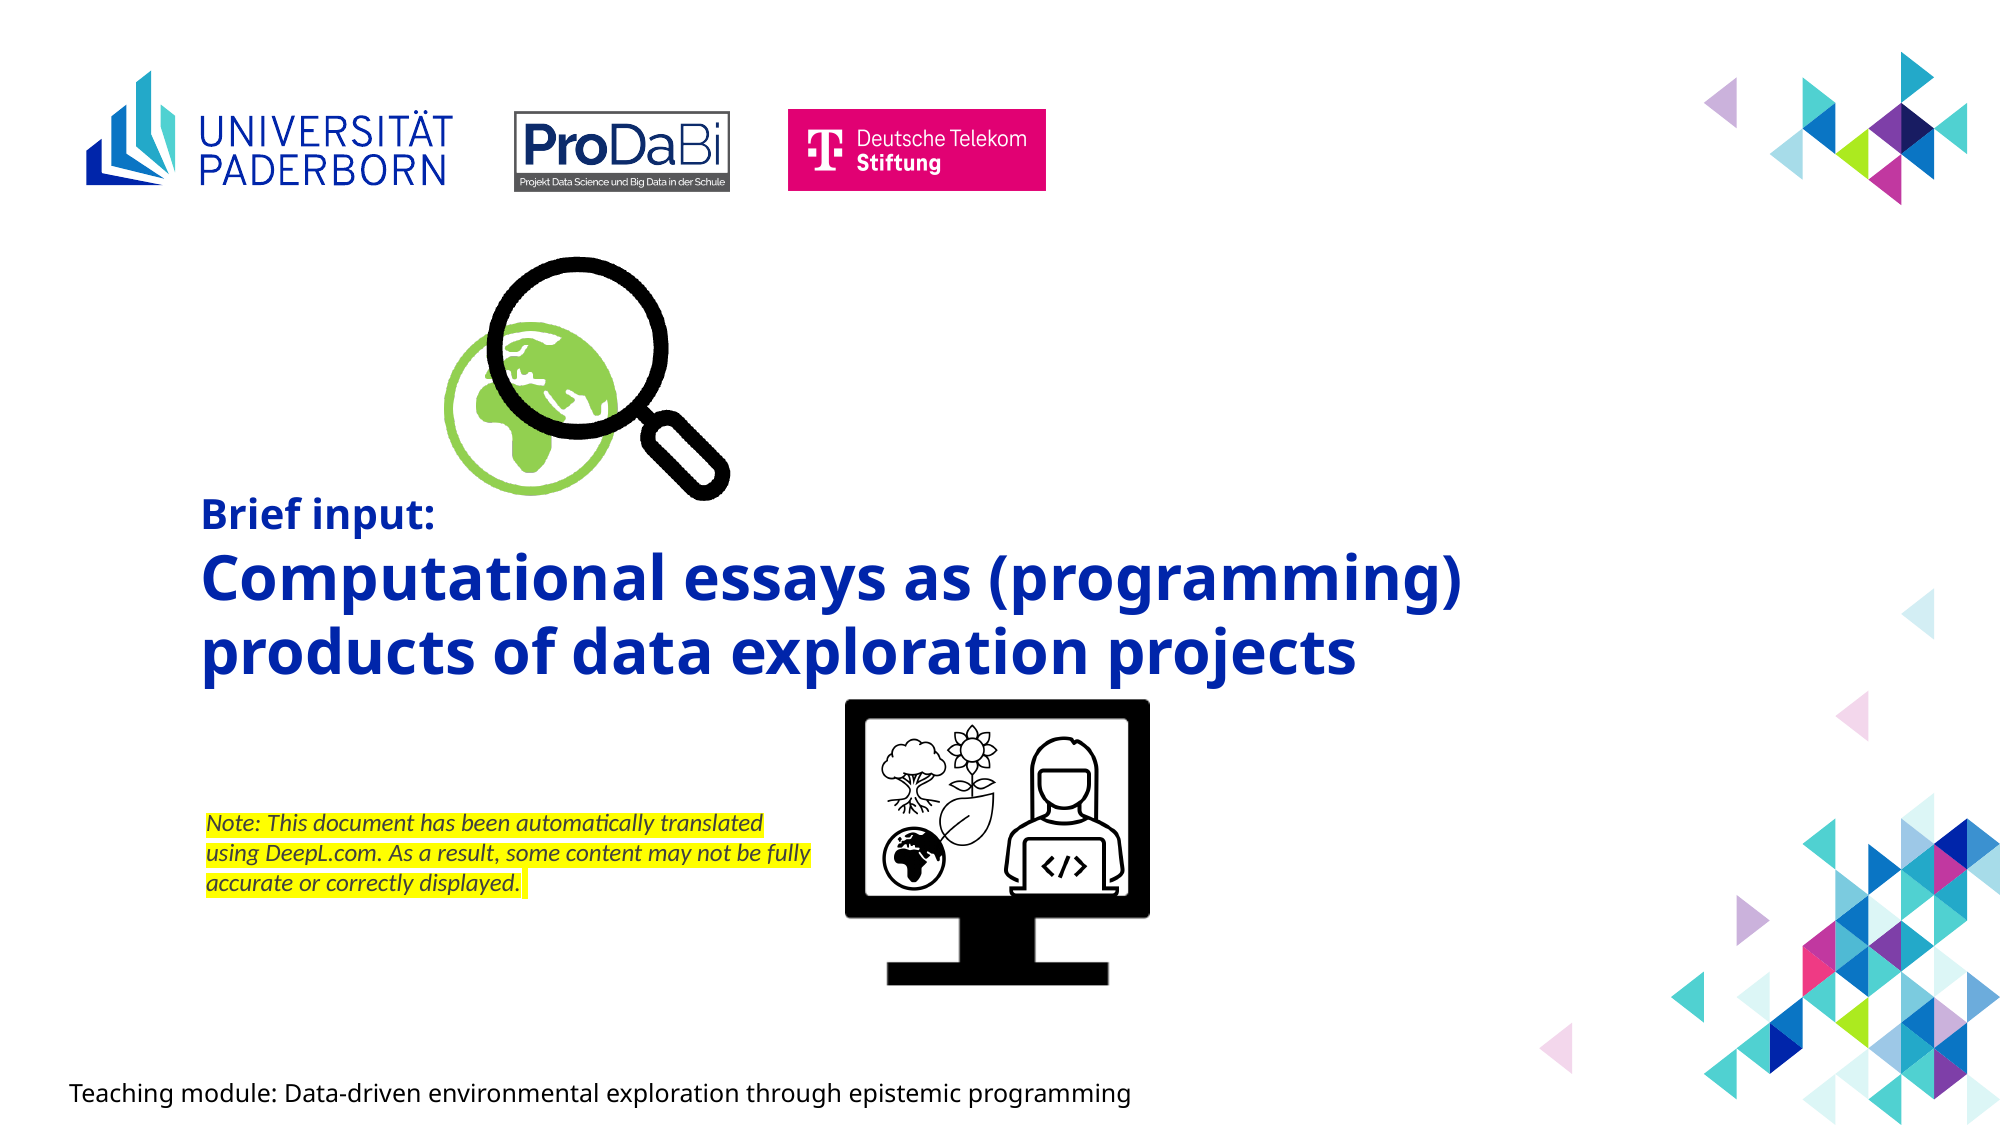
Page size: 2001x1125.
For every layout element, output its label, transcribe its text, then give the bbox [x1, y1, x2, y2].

picture [788, 109, 1046, 191]
subtitle Teaching module: Data-driven environmental exploration through epistemic programming [69, 1077, 1472, 1114]
picture [514, 111, 730, 192]
text_box Note: This document has been automatically translated using DeepL.com. As a result, some content may not be fully accurate or correctly displayed. [191, 799, 835, 905]
picture [421, 234, 752, 521]
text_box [845, 690, 1155, 995]
title Brief input: Computational essays as (programming) products of data exploration projects [200, 486, 1702, 688]
